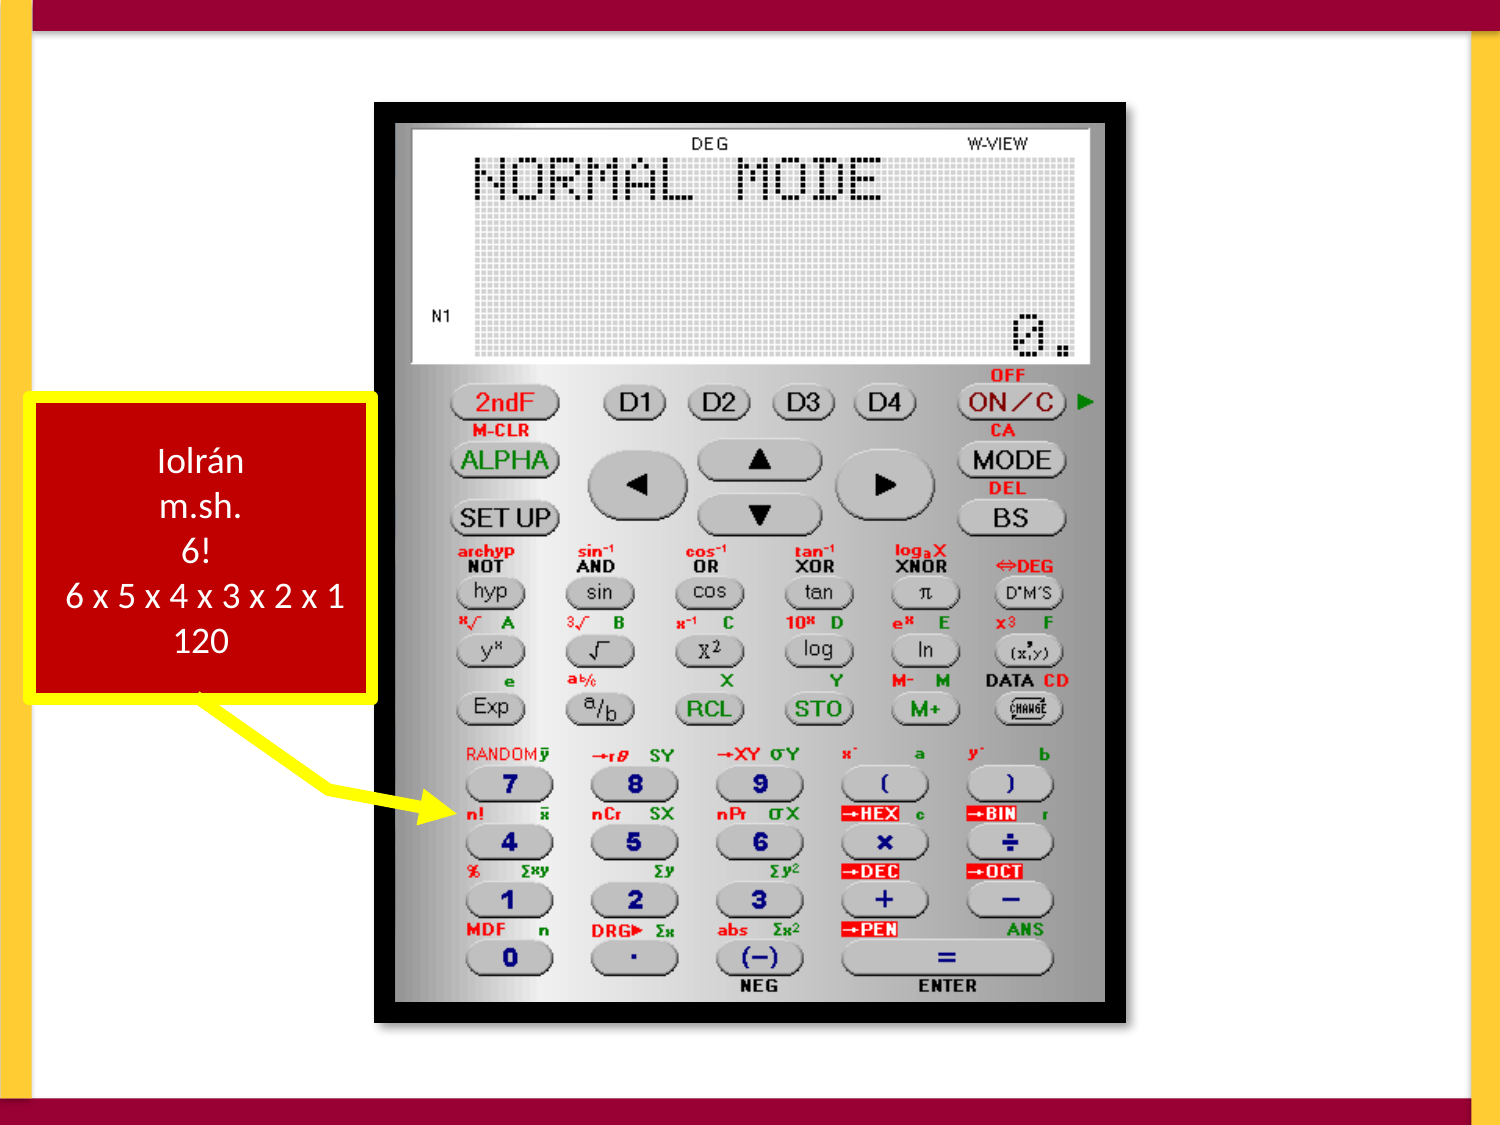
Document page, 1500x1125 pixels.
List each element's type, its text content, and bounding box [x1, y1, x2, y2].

text_box Iolrán m.sh. 6! 6 x 5 x 4 x 3 x 2 x 1 120 [27, 395, 457, 818]
picture [395, 123, 1105, 1002]
